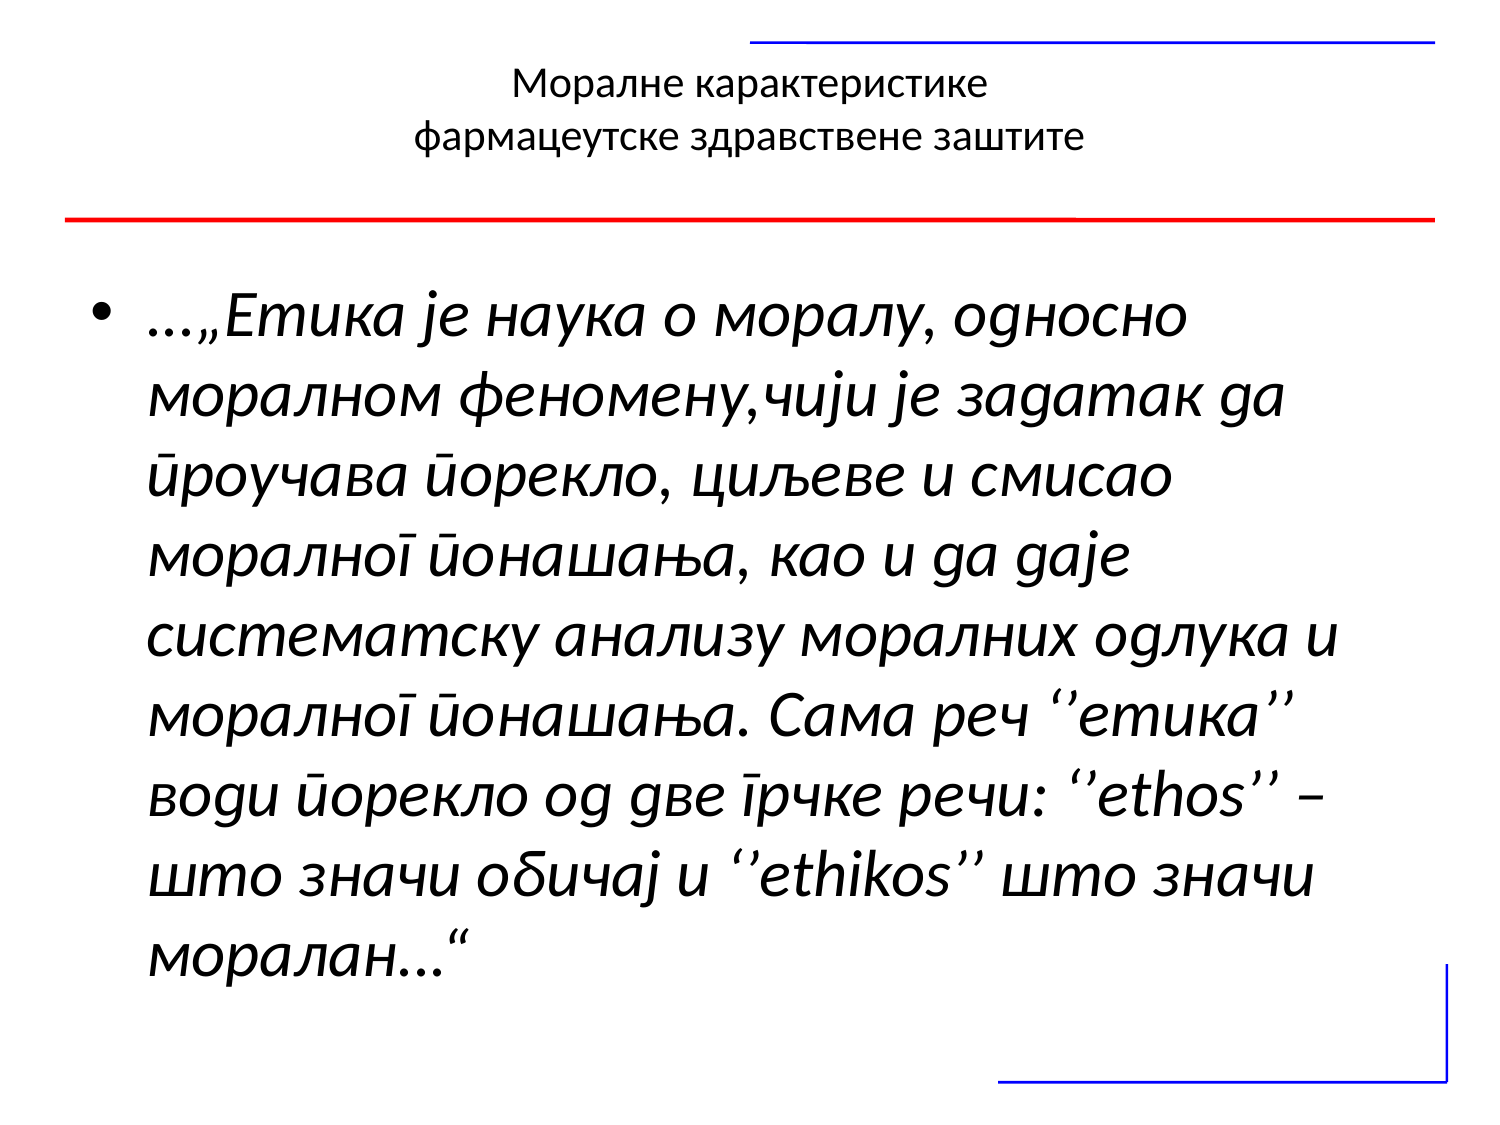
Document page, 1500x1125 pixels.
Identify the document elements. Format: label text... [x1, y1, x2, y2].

list ...„Етика је наука о моралу, односно моралном феномену,чији је задатак да проучава порекло, циљеве и смисао моралног понашања, као и да даје систематску анализу моралних одлука и моралног понашања. Сама реч ‘’етика’’ води порекло од две грчке речи: ‘’ethos’’ – што значи обичај и ‘’ethikos’’ што значи моралан...“ [75, 262, 1425, 1005]
title Моралне карактеристике фармацеутске здравствене заштите [75, 45, 1425, 233]
